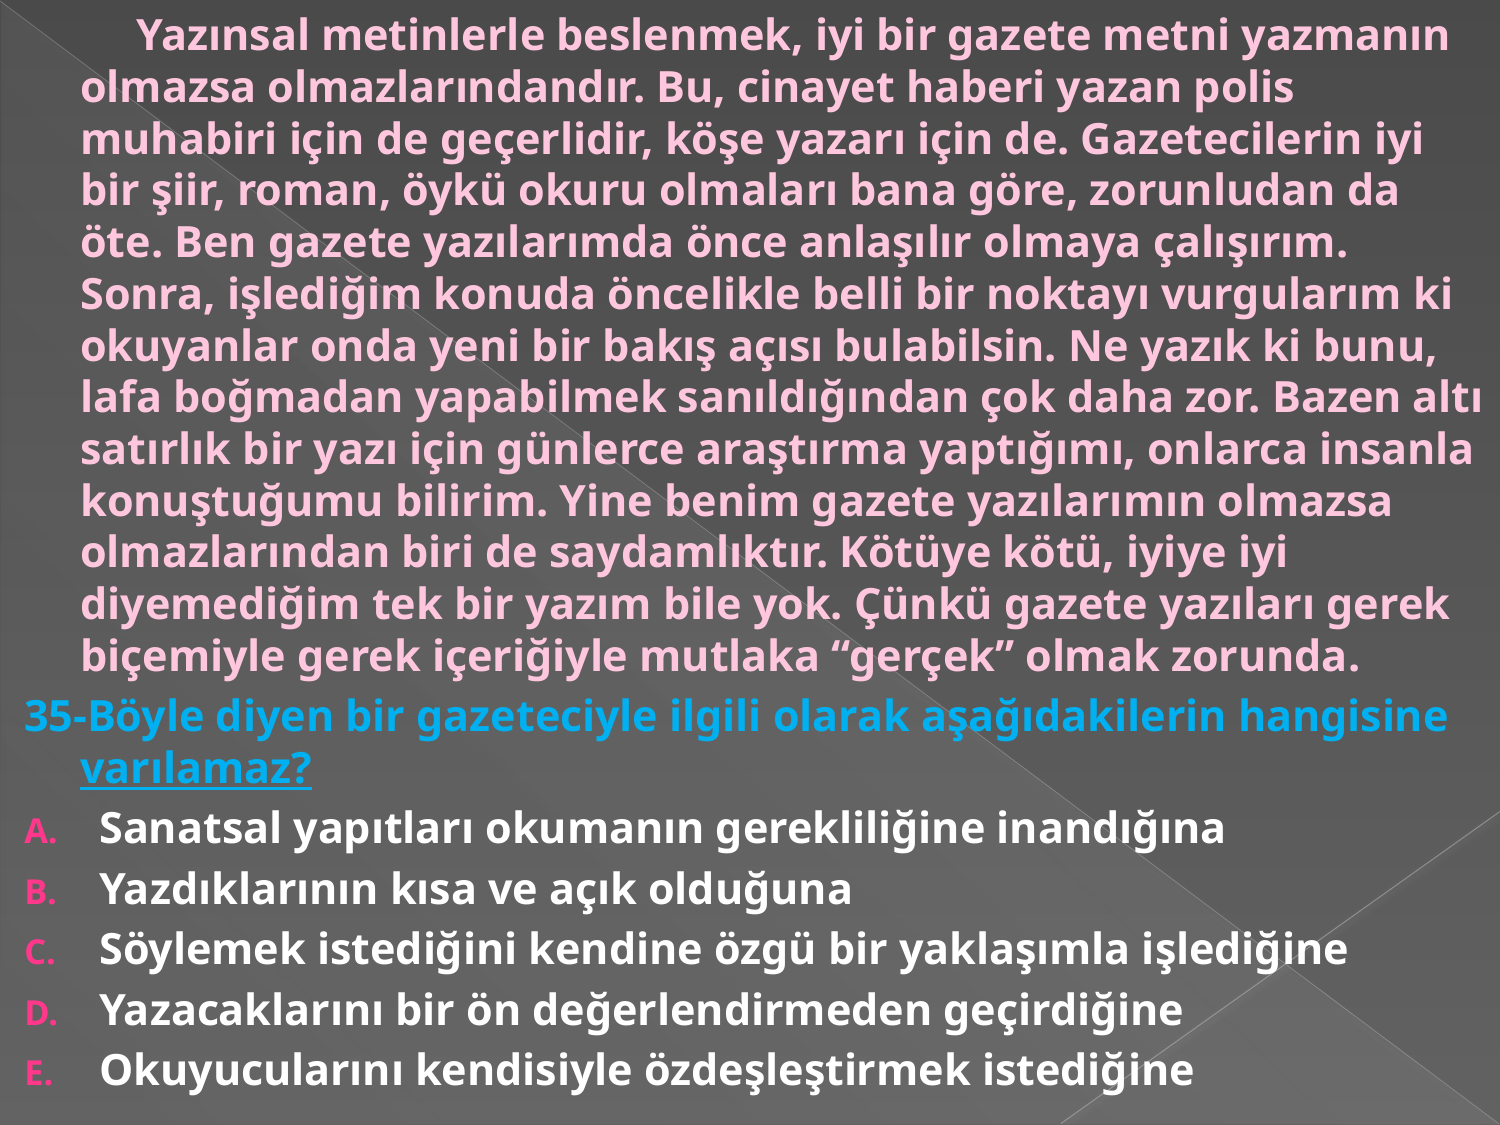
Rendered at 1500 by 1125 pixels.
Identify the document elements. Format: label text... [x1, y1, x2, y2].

list Yazınsal metinlerle beslenmek, iyi bir gazete metni yazmanın olmazsa olmazlarındandır. Bu, cinayet haberi yazan polis muhabiri için de geçerlidir, köşe yazarı için de. Gazetecilerin iyi bir şiir, roman, öykü okuru olmaları bana göre, zorunludan da öte. Ben gazete yazılarımda önce anlaşılır olmaya çalışırım. Sonra, işlediğim konuda öncelikle belli bir noktayı vurgularım ki okuyanlar onda yeni bir bakış açısı bulabilsin. Ne yazık ki bunu, lafa boğmadan yapabilmek sanıldığından çok daha zor. Bazen altı satırlık bir yazı için günlerce araştırma yaptığımı, onlarca insanla konuştuğumu bilirim. Yine benim gazete yazılarımın olmazsa olmazlarından biri de saydamlıktır. Kötüye kötü, iyiye iyi diyemediğim tek bir yazım bile yok. Çünkü gazete yazıları gerek biçemiyle gerek içeriğiyle mutlaka “gerçek” olmak zorunda. 35-Böyle diyen bir gazeteciyle ilgili olarak aşağıdakilerin hangisine varılamaz? Sanatsal yapıtları okumanın gerekliliğine inandığına Yazdıklarının kısa ve açık olduğuna Söylemek istediğini kendine özgü bir yaklaşımla işlediğine Yazacaklarını bir ön değerlendirmeden geçirdiğine Okuyucularını kendisiyle özdeşleştirmek istediğine [0, 0, 1500, 1125]
